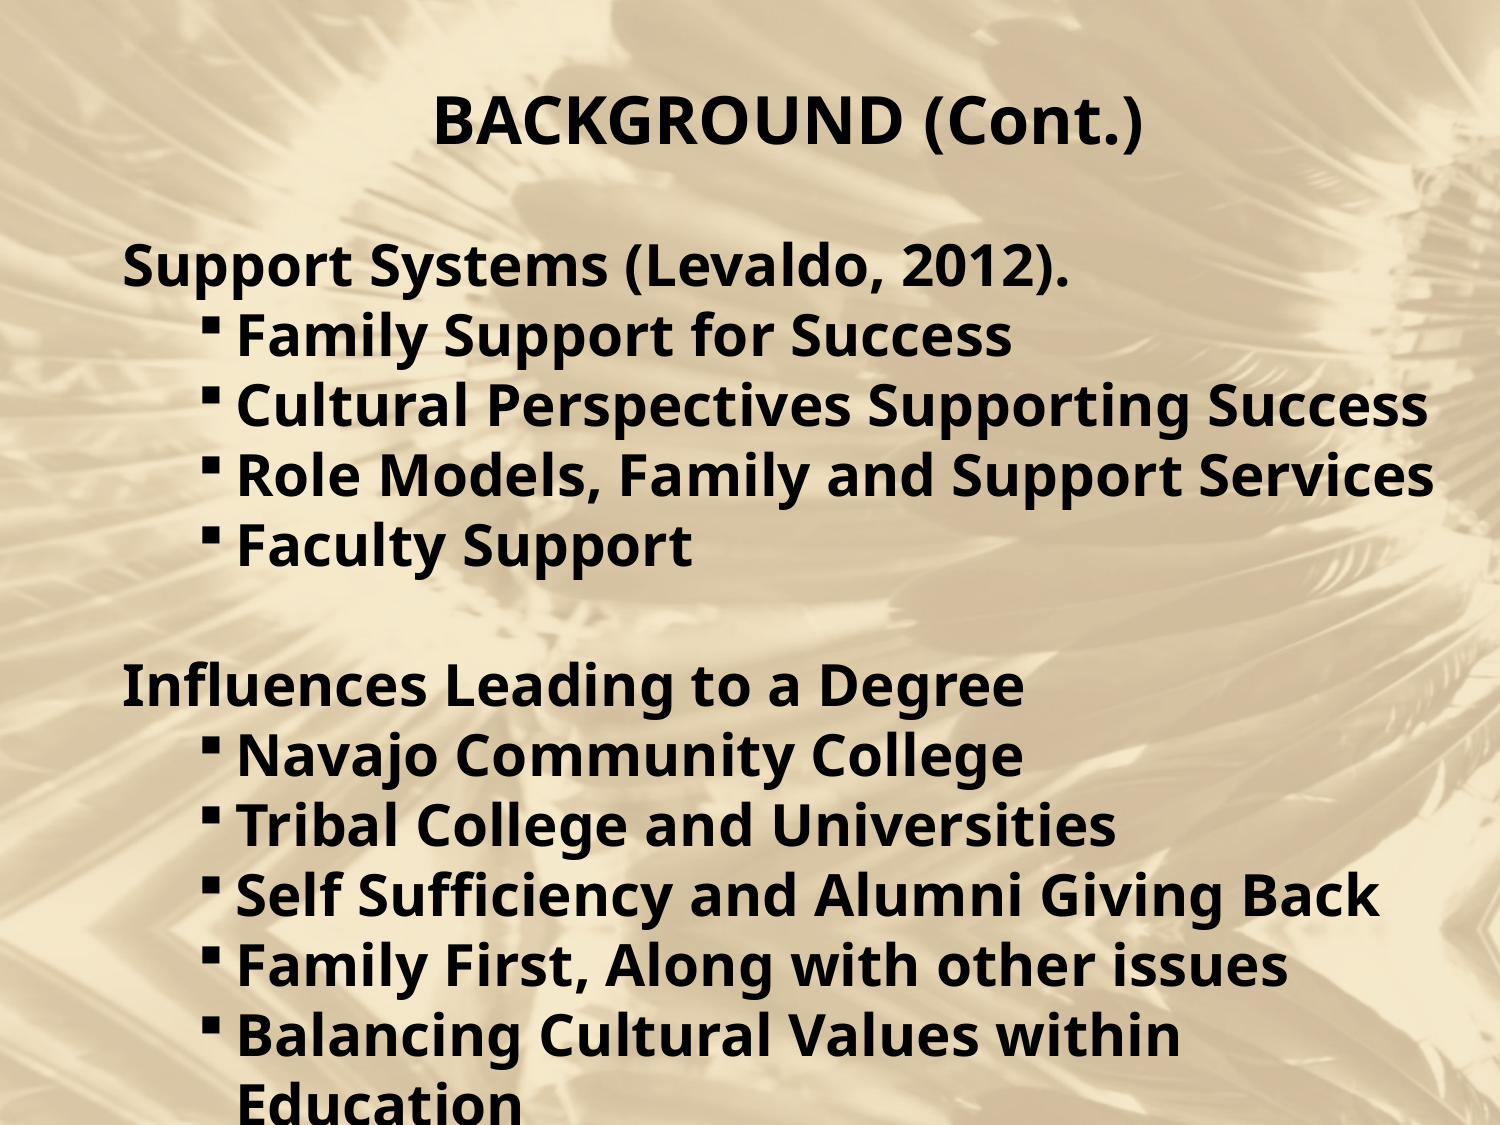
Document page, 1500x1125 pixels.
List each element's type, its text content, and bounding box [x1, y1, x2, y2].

text_box BACKGROUND (Cont.) Support Systems (Levaldo, 2012). Family Support for Success Cultural Perspectives Supporting Success Role Models, Family and Support Services Faculty Support Influences Leading to a Degree Navajo Community College Tribal College and Universities Self Sufficiency and Alumni Giving Back Family First, Along with other issues Balancing Cultural Values within Education [32, 70, 1469, 1125]
picture [0, 0, 1500, 1125]
